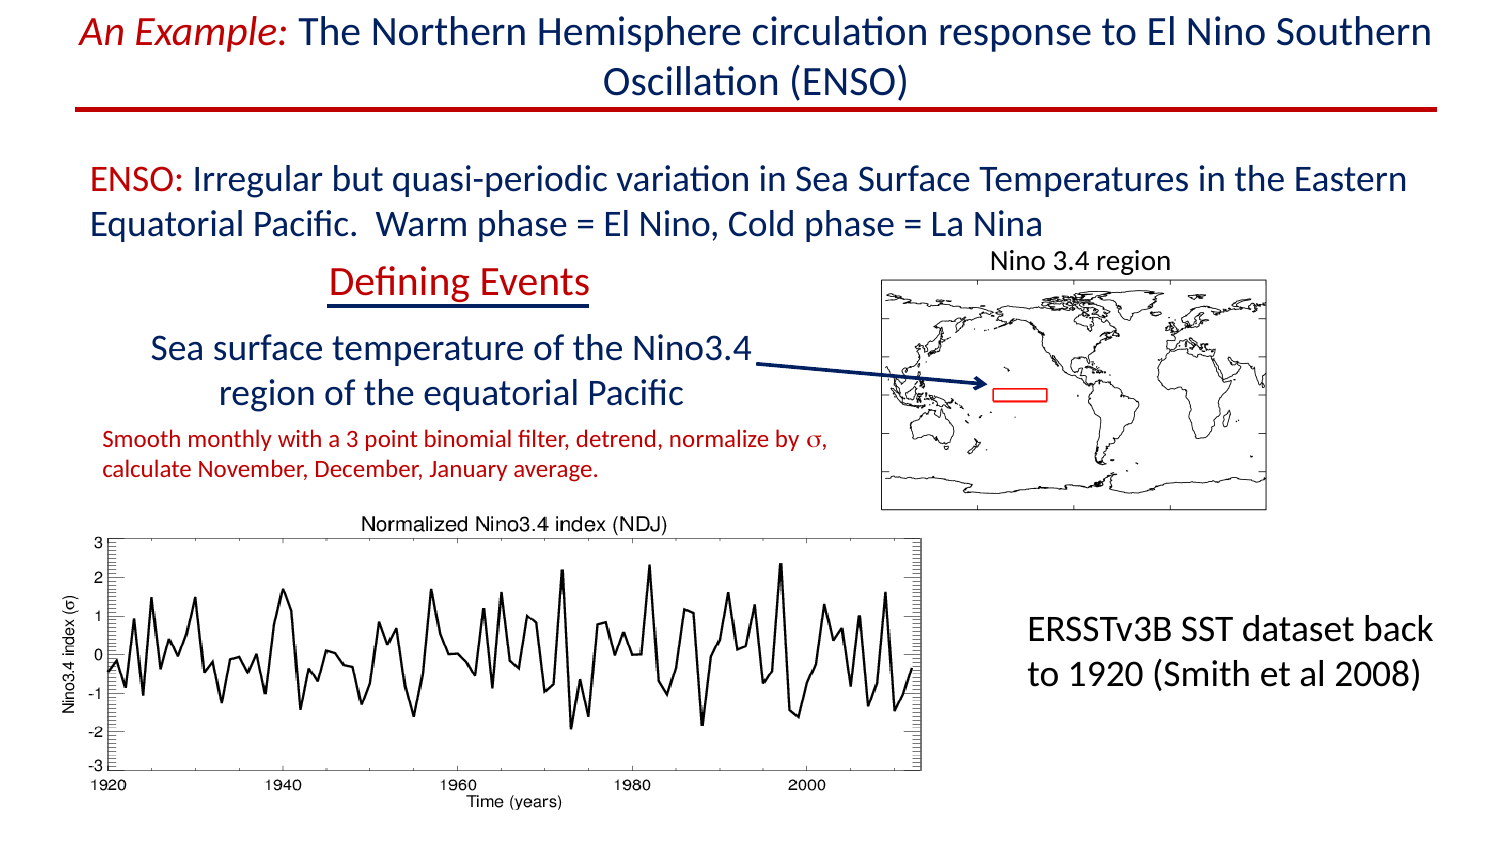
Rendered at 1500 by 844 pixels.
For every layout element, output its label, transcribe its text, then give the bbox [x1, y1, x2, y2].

text_box Nino 3.4 region [975, 234, 1210, 278]
text_box ENSO: Irregular but quasi-periodic variation in Sea Surface Temperatures in the Eastern Equatorial Pacific. Warm phase = El Nino, Cold phase = La Nina [74, 146, 1438, 252]
text_box Defining Events [313, 246, 614, 312]
text_box ERSSTv3B SST dataset back to 1920 (Smith et al 2008) [1012, 596, 1450, 702]
text_box Smooth monthly with a 3 point binomial filter, detrend, normalize by , calculate November, December, January average. [87, 414, 850, 490]
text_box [755, 363, 988, 385]
picture [62, 279, 1270, 810]
text_box An Example: The Northern Hemisphere circulation response to El Nino Southern Oscillation (ENSO) [12, 0, 1500, 112]
text_box Sea surface temperature of the Nino3.4 region of the equatorial Pacific [89, 315, 815, 414]
